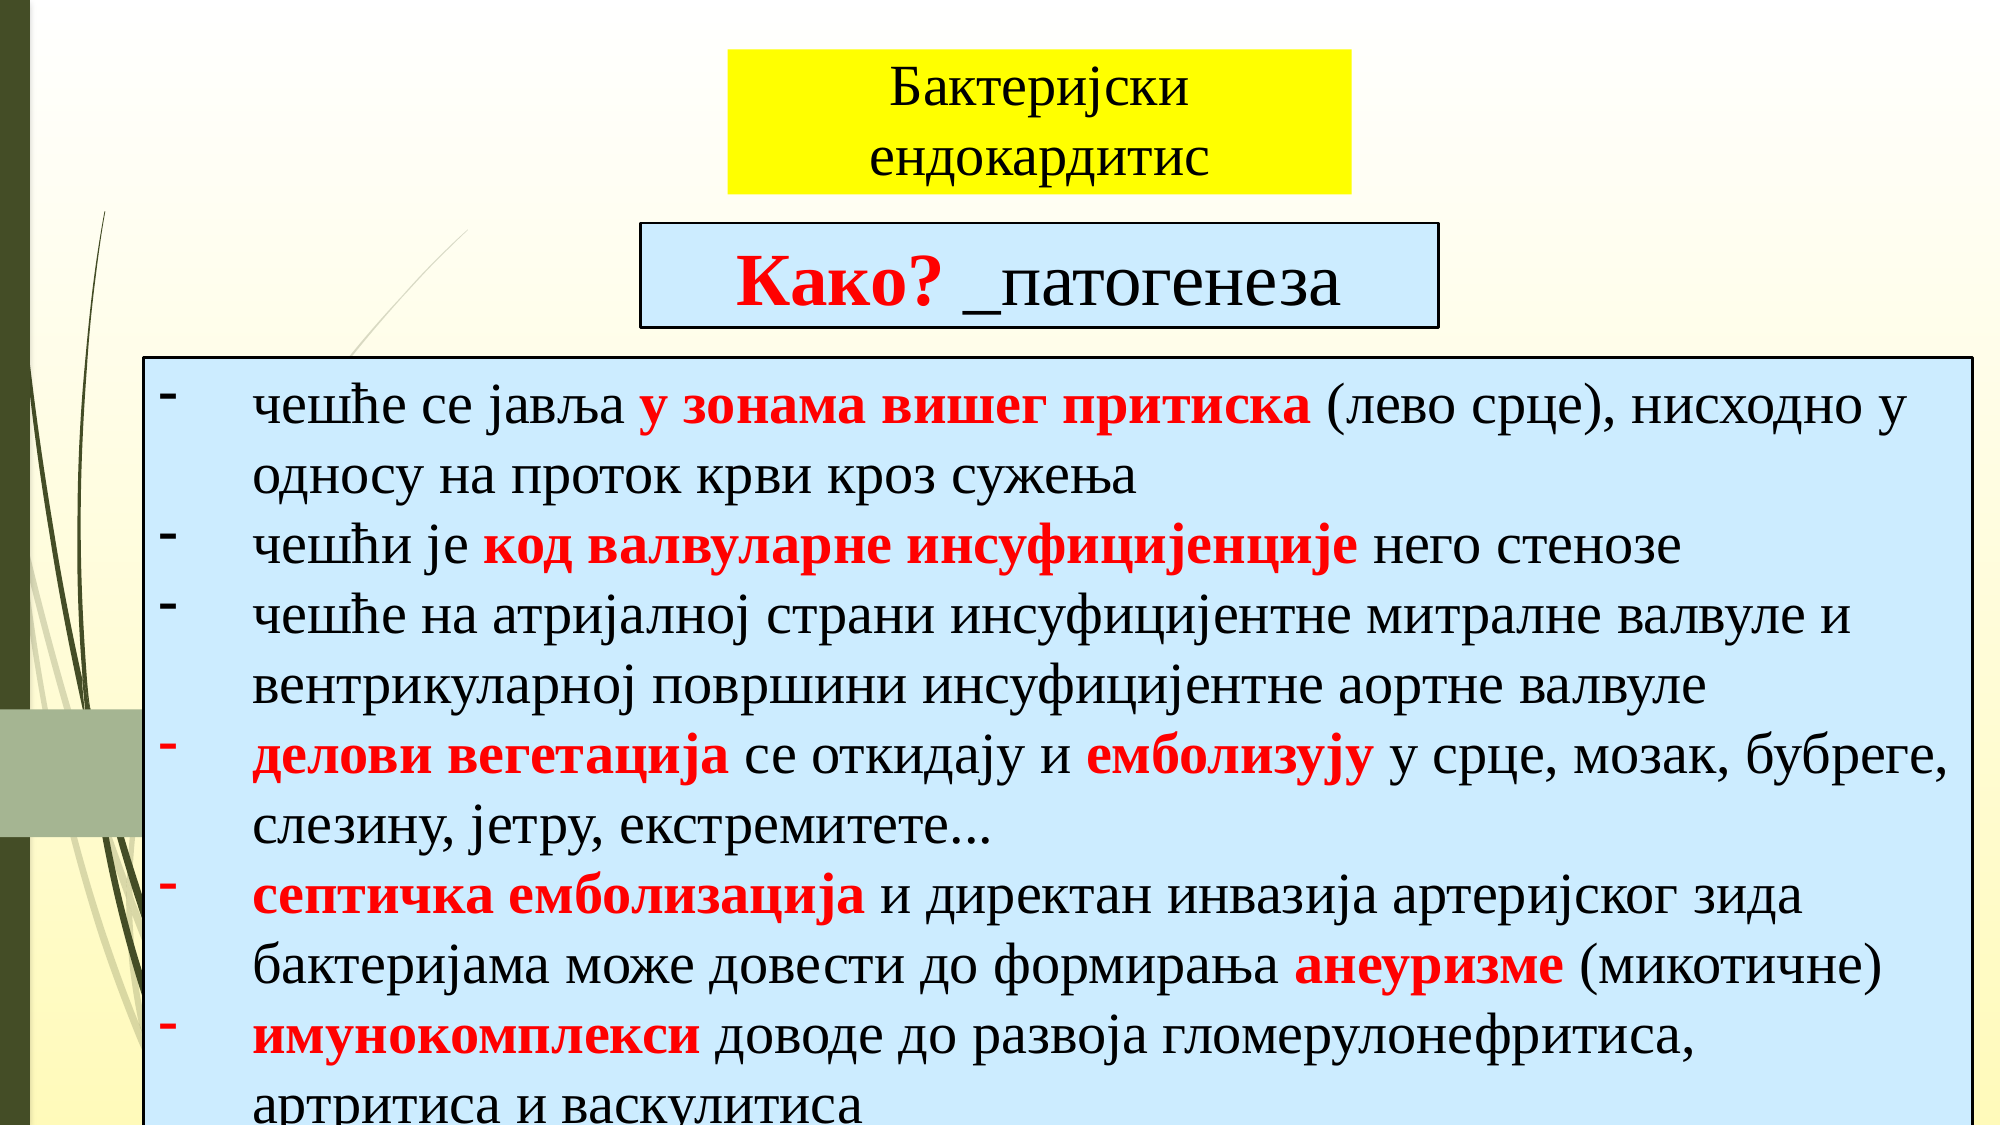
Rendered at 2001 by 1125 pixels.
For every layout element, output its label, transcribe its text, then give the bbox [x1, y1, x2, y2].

title Бактеријски ендокардитис [727, 49, 1352, 195]
text_box чешће се јавља у зонама вишег притиска (лево срце), нисходно у односу на проток крви кроз сужења чешћи је код валвуларне инсуфицијенције него стенозе чешће на атријалној страни инсуфицијентне митралне валвуле и вентрикуларној површини инсуфицијентне аортне валвуле делови вегетација се откидају и емболизују у срце, мозак, бубреге, слезину, јетру, екстремитете... септичка емболизација и директан инвазија артеријског зида бактеријама може довести до формирања анеуризме (микотичне) имунокомплекси доводе до развоја гломерулонефритиса, артритиса и васкулитиса [143, 357, 1973, 1125]
text_box Како? _патогенеза [640, 222, 1439, 328]
